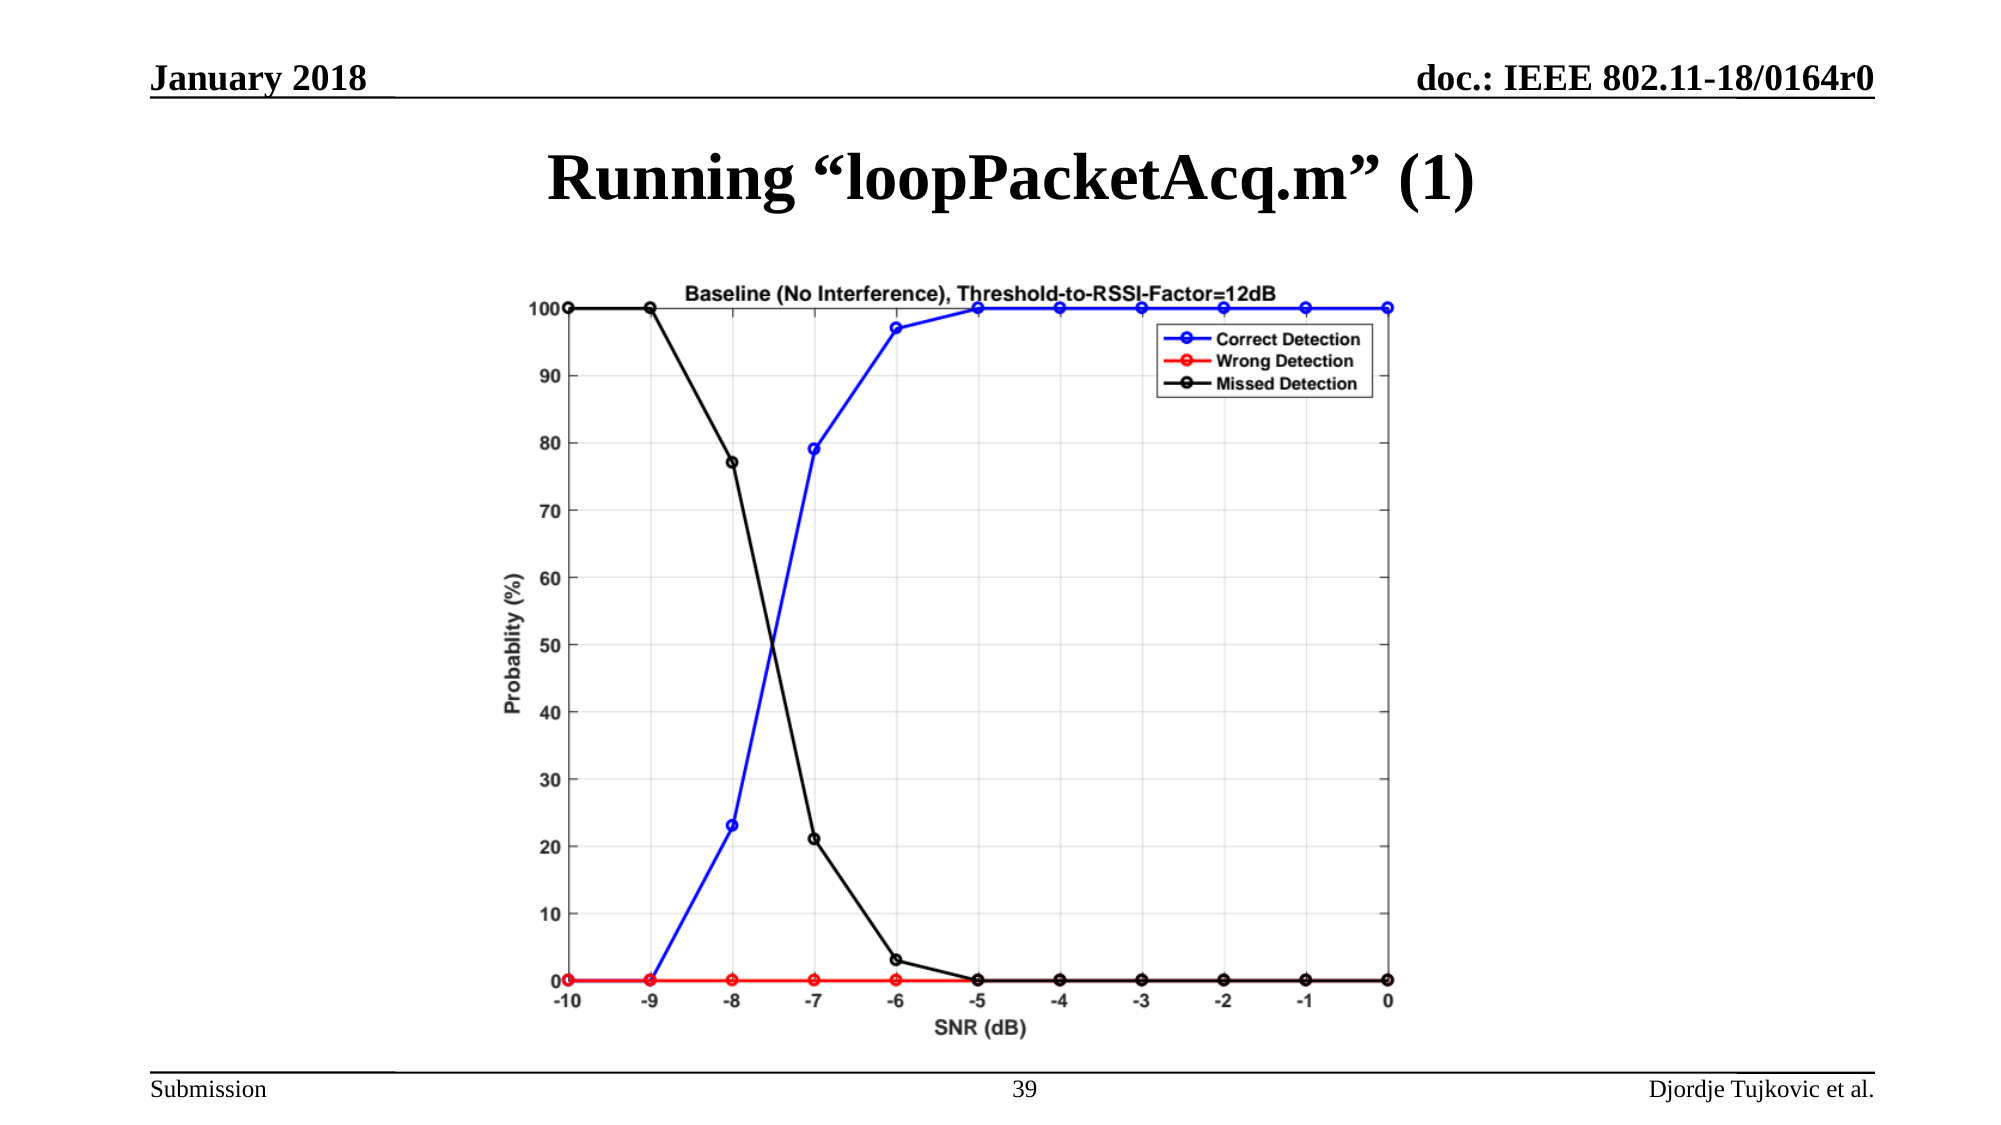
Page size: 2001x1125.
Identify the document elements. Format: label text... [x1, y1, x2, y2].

picture [432, 247, 1488, 1069]
title Running “loopPacketAcq.m” (1) [149, 97, 1876, 248]
footer Djordje Tujkovic et al. [1169, 1072, 1876, 1111]
slide_number 39 [936, 1077, 1113, 1111]
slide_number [149, 59, 750, 98]
